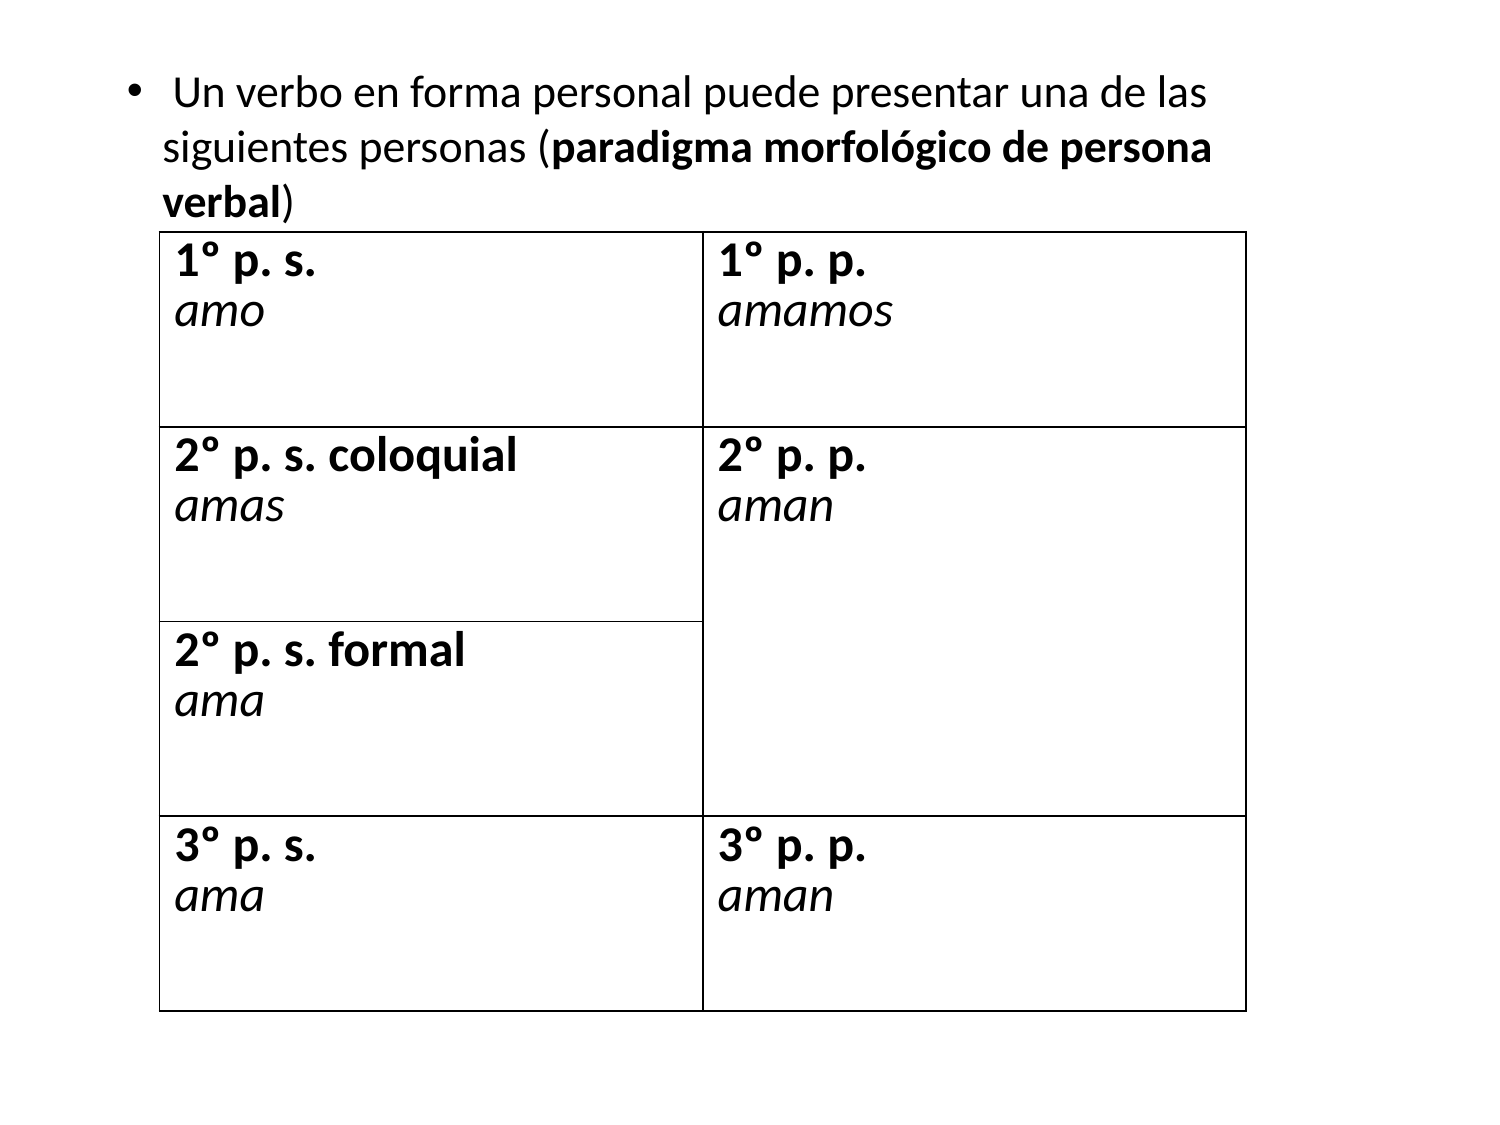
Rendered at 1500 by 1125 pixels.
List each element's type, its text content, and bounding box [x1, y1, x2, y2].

text_box Un verbo en forma personal puede presentar una de las siguientes personas (paradigma morfológico de persona verbal) [112, 54, 1365, 235]
table_cell 3º p. p. aman [704, 817, 1245, 1010]
table_cell 2º p. s. formal ama [160, 622, 702, 815]
table_header 1º p. p. amamos [704, 233, 1245, 426]
table_cell 2º p. s. coloquial amas [160, 428, 702, 621]
table_header 1º p. s. amo [160, 233, 702, 426]
table_cell 2º p. p. aman [704, 428, 1245, 815]
table_cell 3º p. s. ama [160, 817, 702, 1010]
